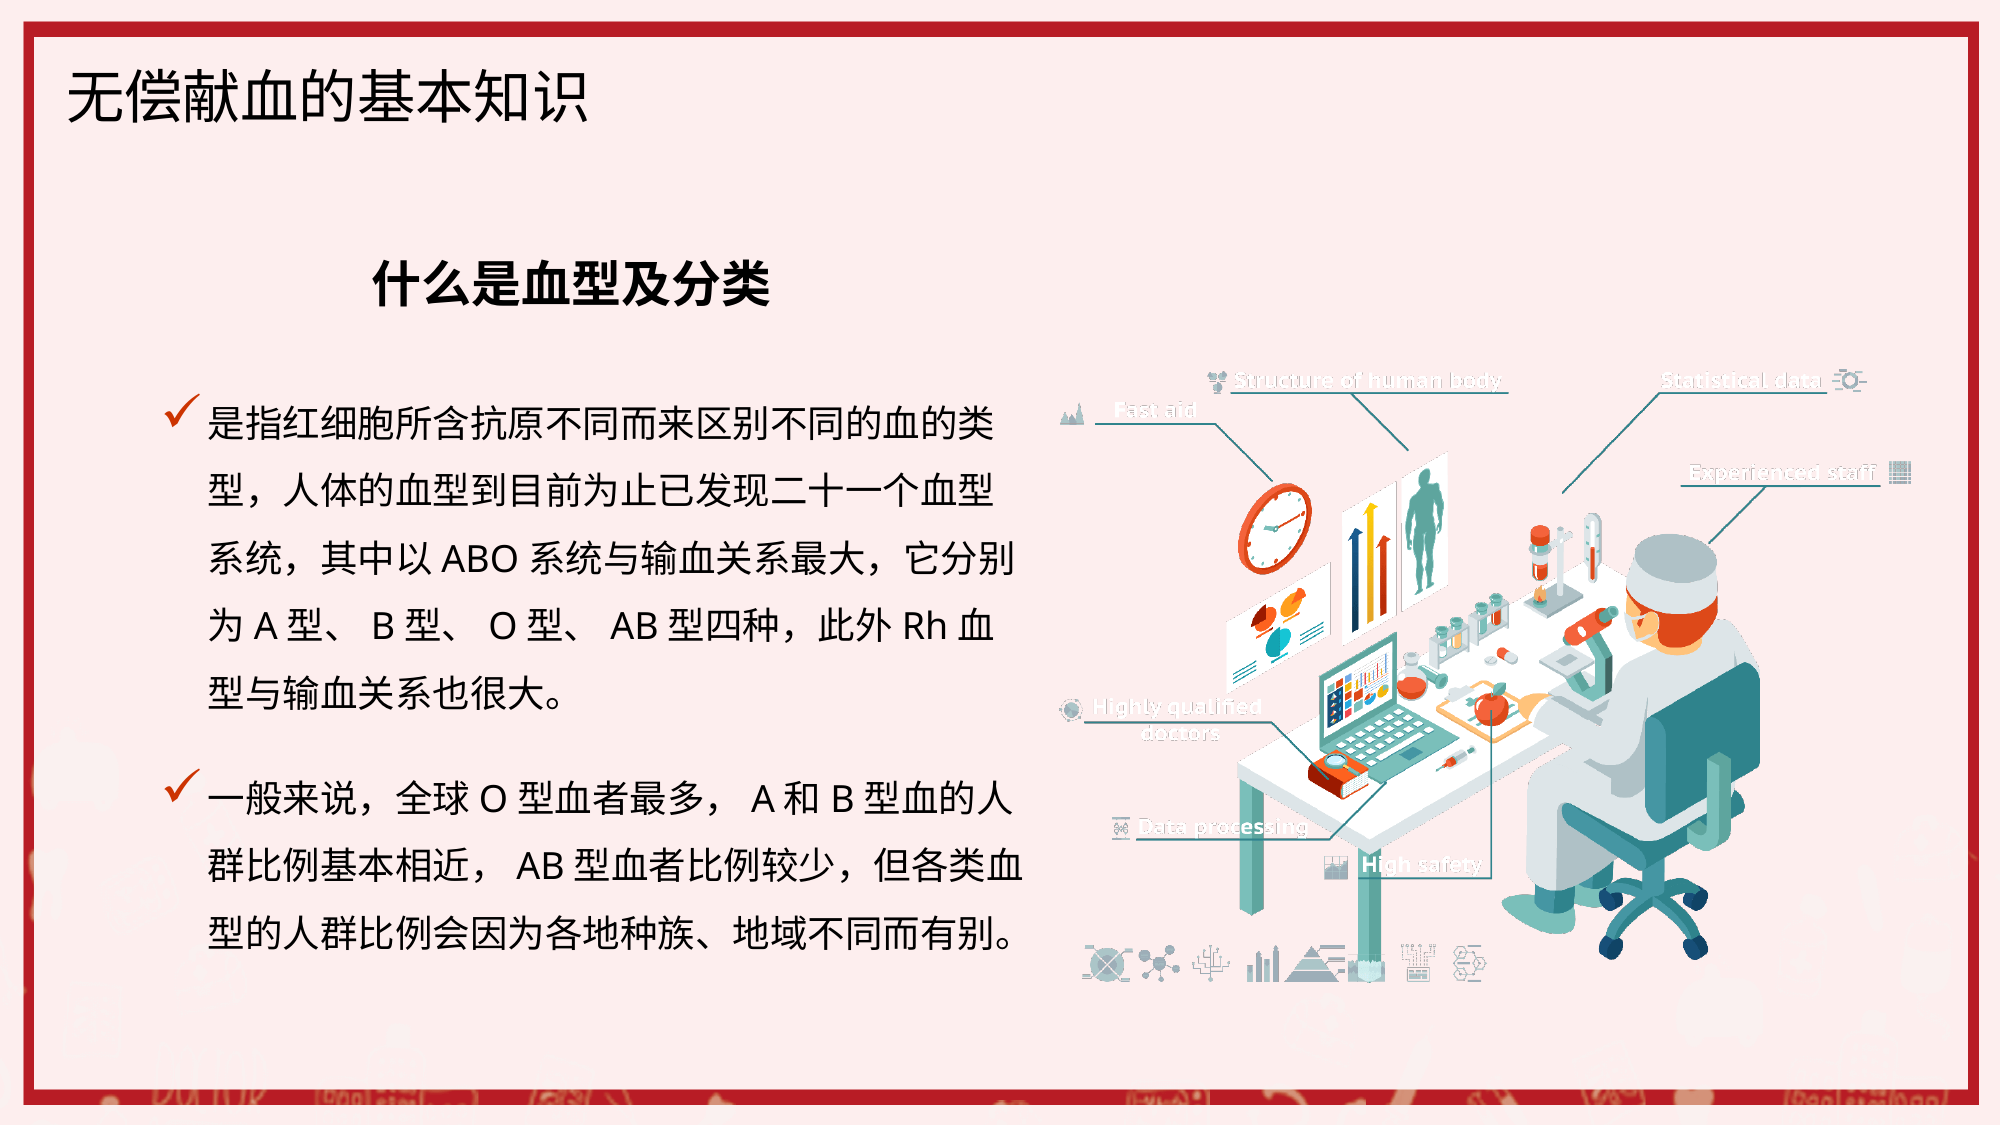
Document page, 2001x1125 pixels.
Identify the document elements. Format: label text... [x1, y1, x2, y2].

text_box 什么是血型及分类 [163, 245, 979, 321]
text_box 是指红细胞所含抗原不同而来区别不同的血的类型，人体的血型到目前为止已发现二十一个血型系统，其中以ABO系统与输血关系最大，它分别为A型、B型、O型、AB型四种，此外Rh血型与输血关系也很大。 一般来说，全球O型血者最多，A和B型血的人群比例基本相近，AB型血者比例较少，但各类血型的人群比例会因为各地种族、地域不同而有别。 [89, 369, 1041, 963]
picture [0, 0, 2000, 1125]
text_box 无偿献血的基本知识 [51, 52, 829, 138]
